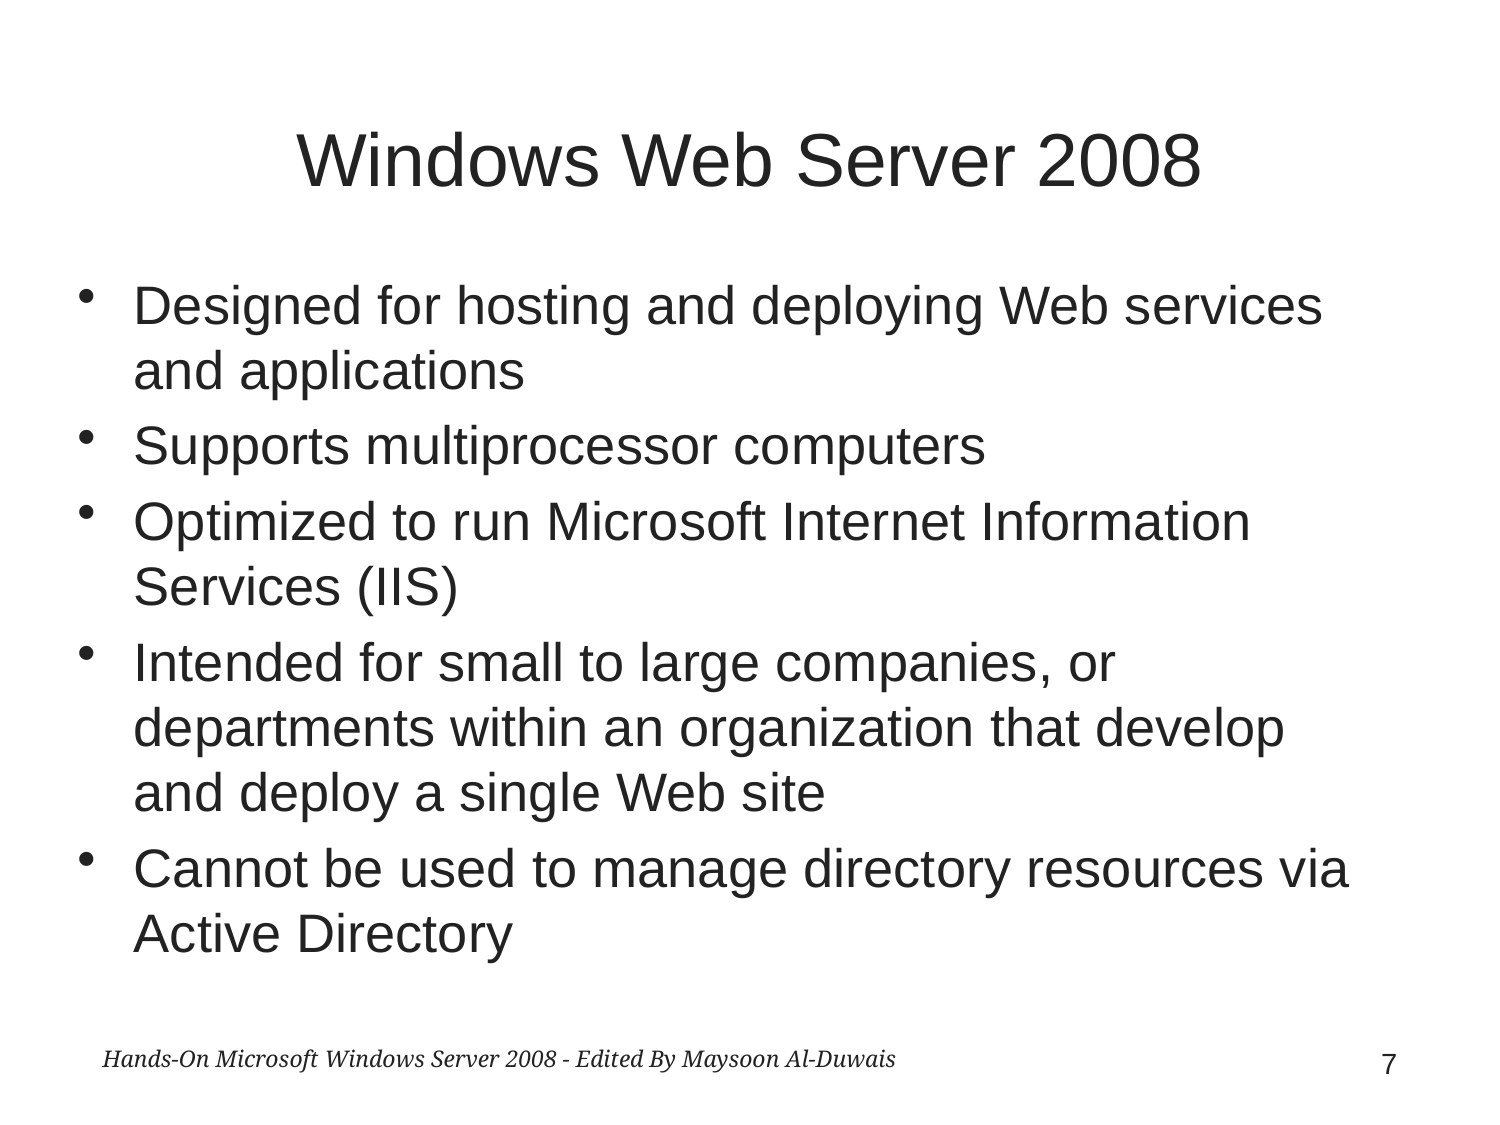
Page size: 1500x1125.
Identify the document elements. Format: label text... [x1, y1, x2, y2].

footer Hands-On Microsoft Windows Server 2008 - Edited By Maysoon Al-Duwais [87, 1037, 1051, 1101]
title Windows Web Server 2008 [87, 62, 1413, 251]
list Designed for hosting and deploying Web services and applications Supports multiprocessor computers Optimized to run Microsoft Internet Information Services (IIS) Intended for small to large companies, or departments within an organization that develop and deploy a single Web site Cannot be used to manage directory resources via Active Directory [62, 262, 1388, 1013]
slide_number 7 [1074, 1037, 1413, 1101]
